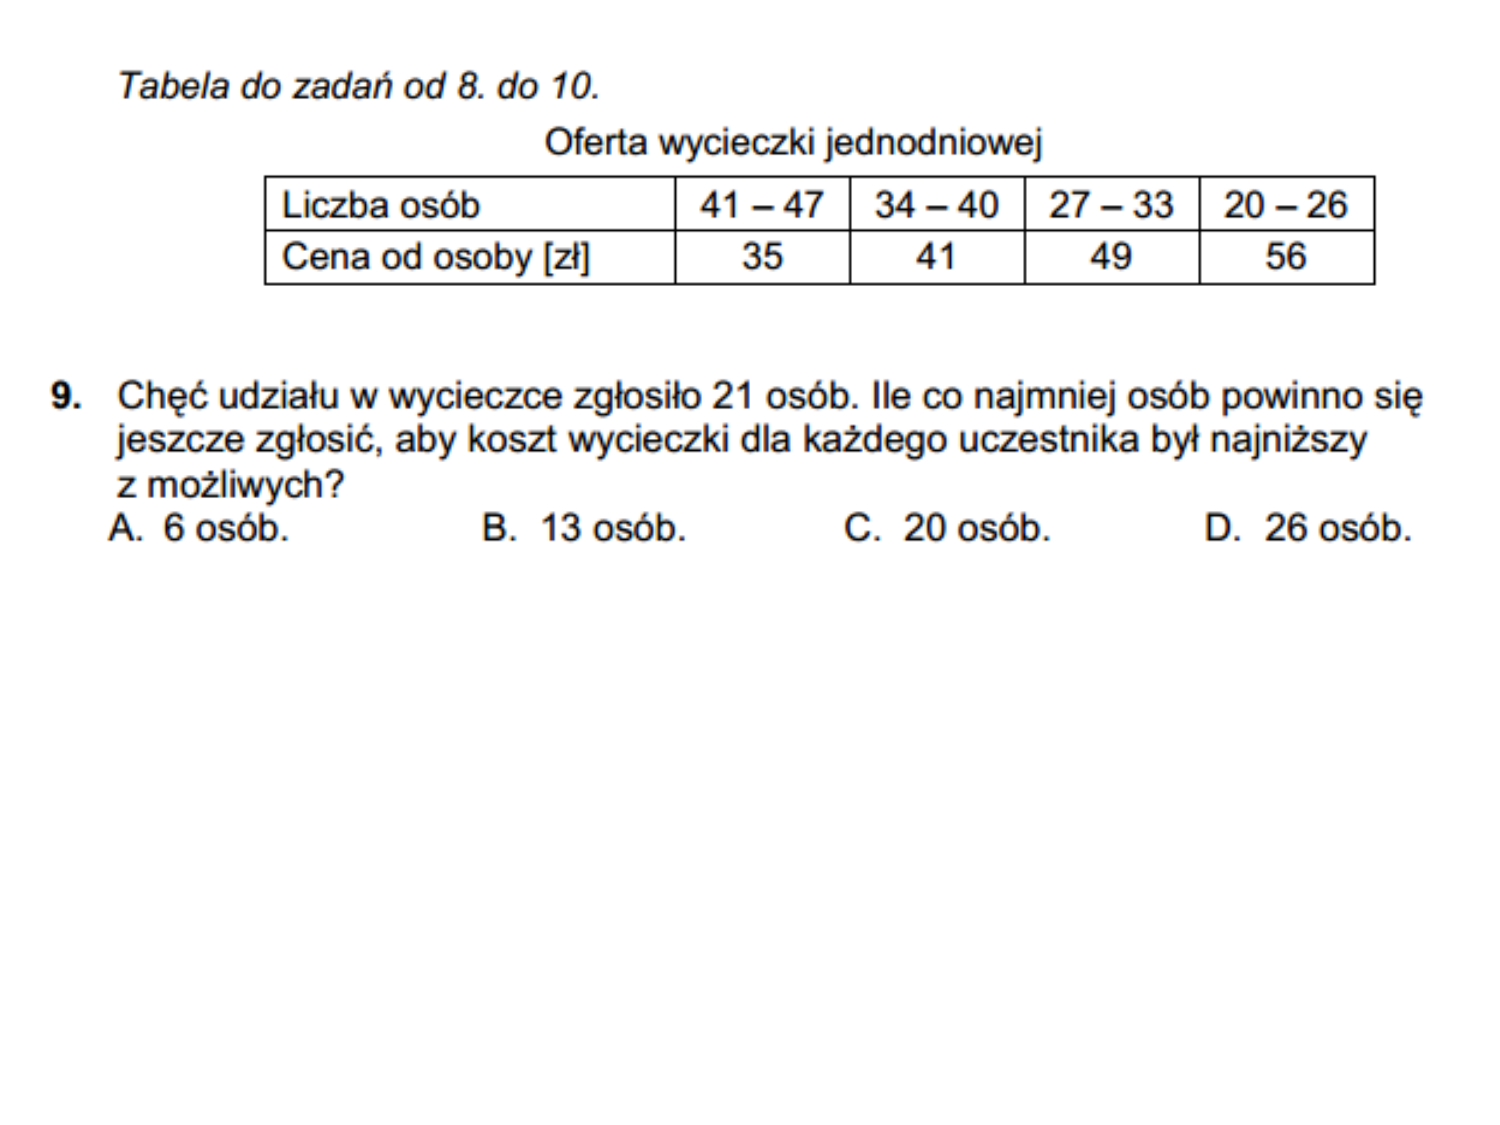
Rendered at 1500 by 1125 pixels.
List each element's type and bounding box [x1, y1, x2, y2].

picture [40, 43, 1431, 308]
picture [29, 361, 1483, 576]
